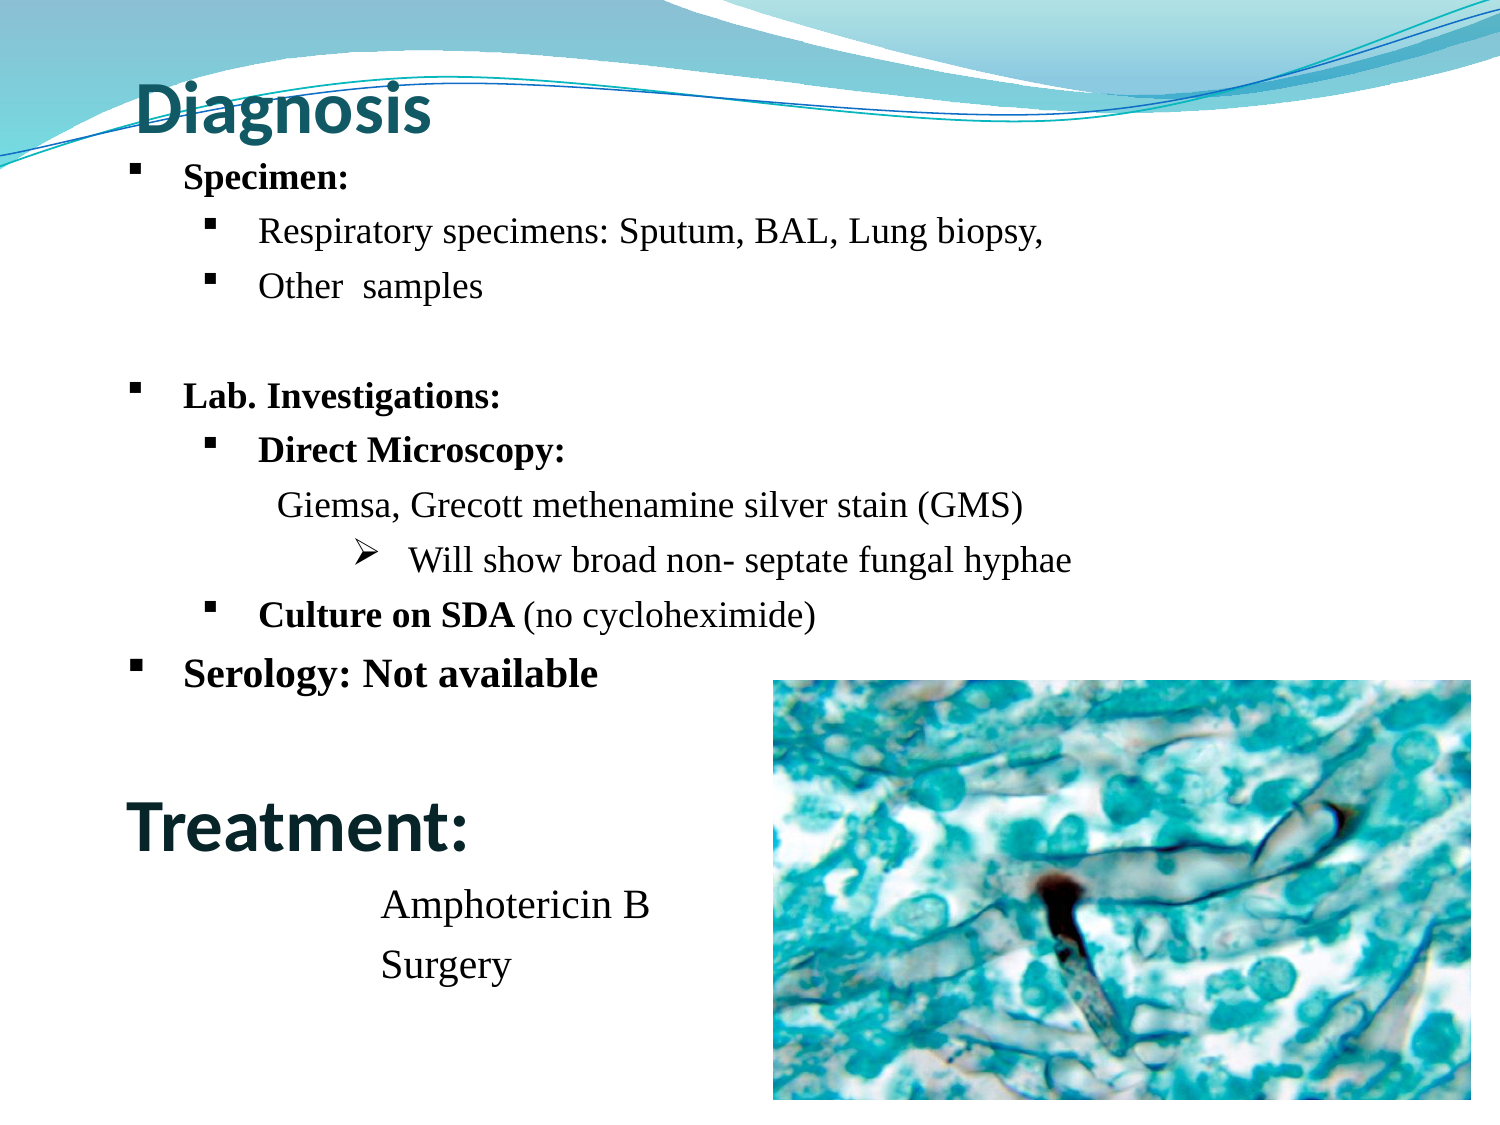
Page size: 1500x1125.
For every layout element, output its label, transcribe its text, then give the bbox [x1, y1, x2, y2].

text_box Diagnosis [135, 20, 1411, 149]
picture [773, 680, 1471, 1101]
text_box Specimen: Respiratory specimens: Sputum, BAL, Lung biopsy, Other samples Lab. Investigations: Direct Microscopy: Giemsa, Grecott methenamine silver stain (GMS) Will show broad non- septate fungal hyphae Culture on SDA (no cycloheximide) Serology: Not available Treatment: Amphotericin B Surgery [112, 152, 1353, 995]
